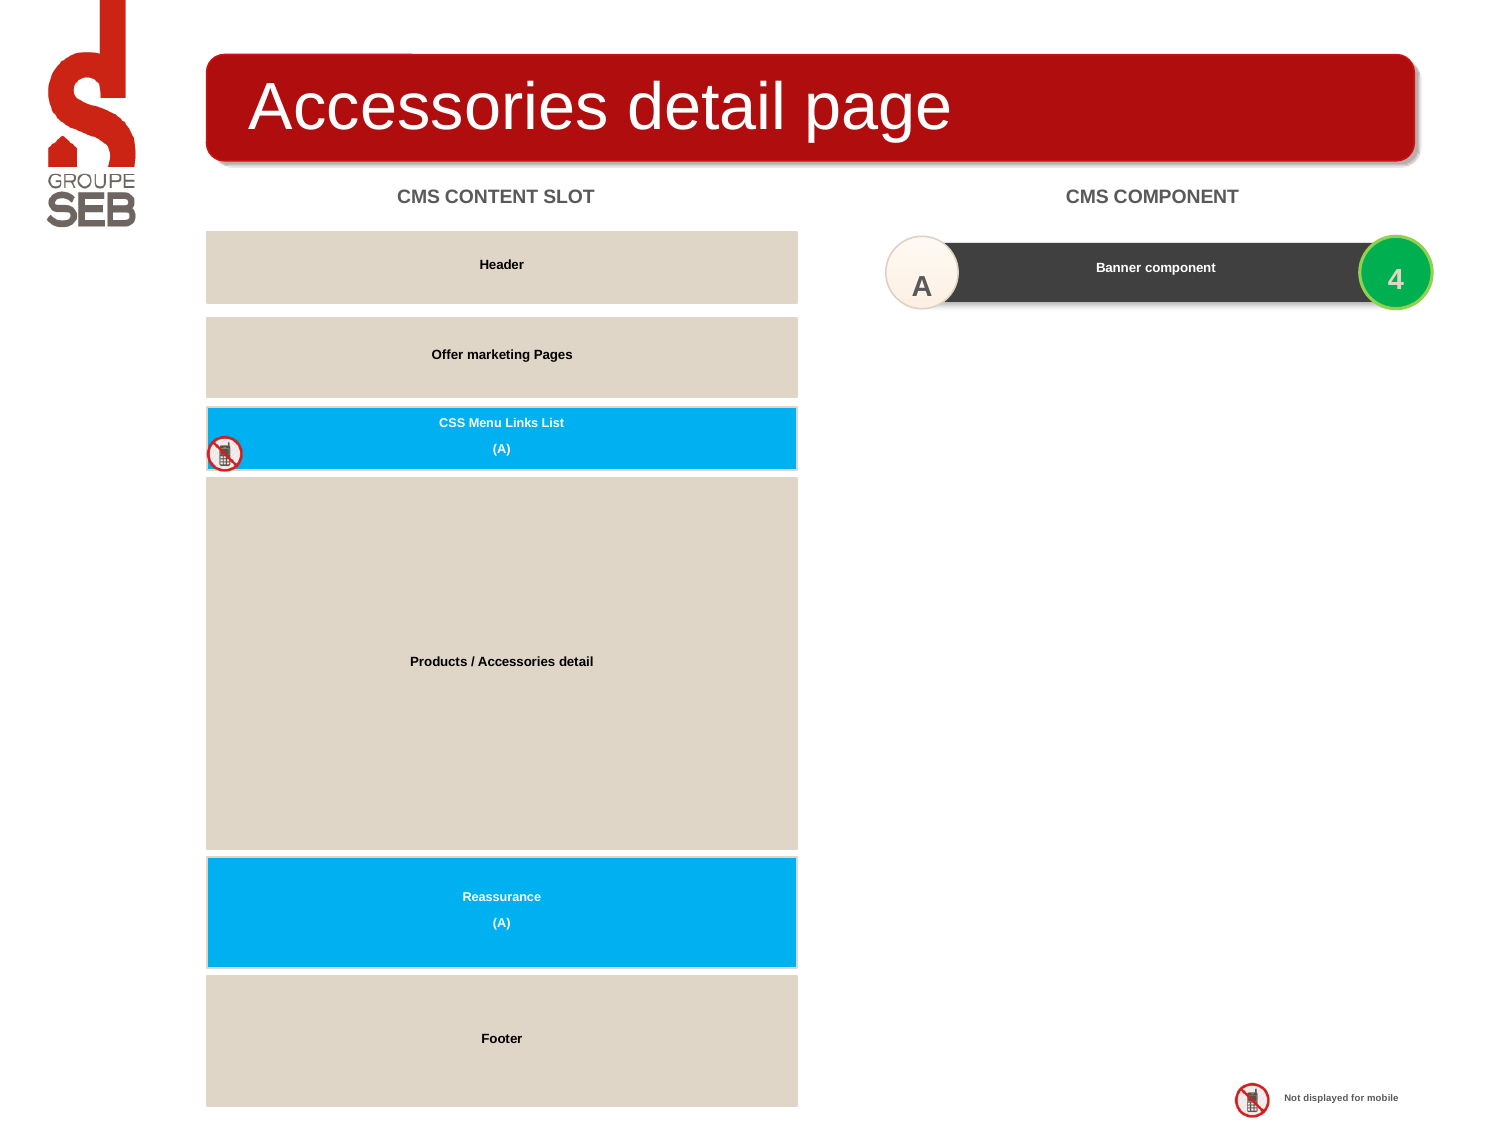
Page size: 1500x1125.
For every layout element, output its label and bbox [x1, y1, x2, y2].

picture [206, 435, 243, 472]
text_box [204, 476, 799, 851]
picture [1233, 1081, 1270, 1118]
text_box [204, 855, 799, 970]
text_box [1270, 1082, 1500, 1117]
text_box [204, 974, 799, 1108]
text_box [204, 230, 799, 305]
text_box [981, 172, 1324, 228]
text_box [204, 405, 799, 472]
picture [0, 0, 182, 266]
text_box [218, 172, 774, 228]
text_box [205, 316, 799, 399]
text_box [885, 236, 1433, 309]
title [234, 56, 1400, 149]
